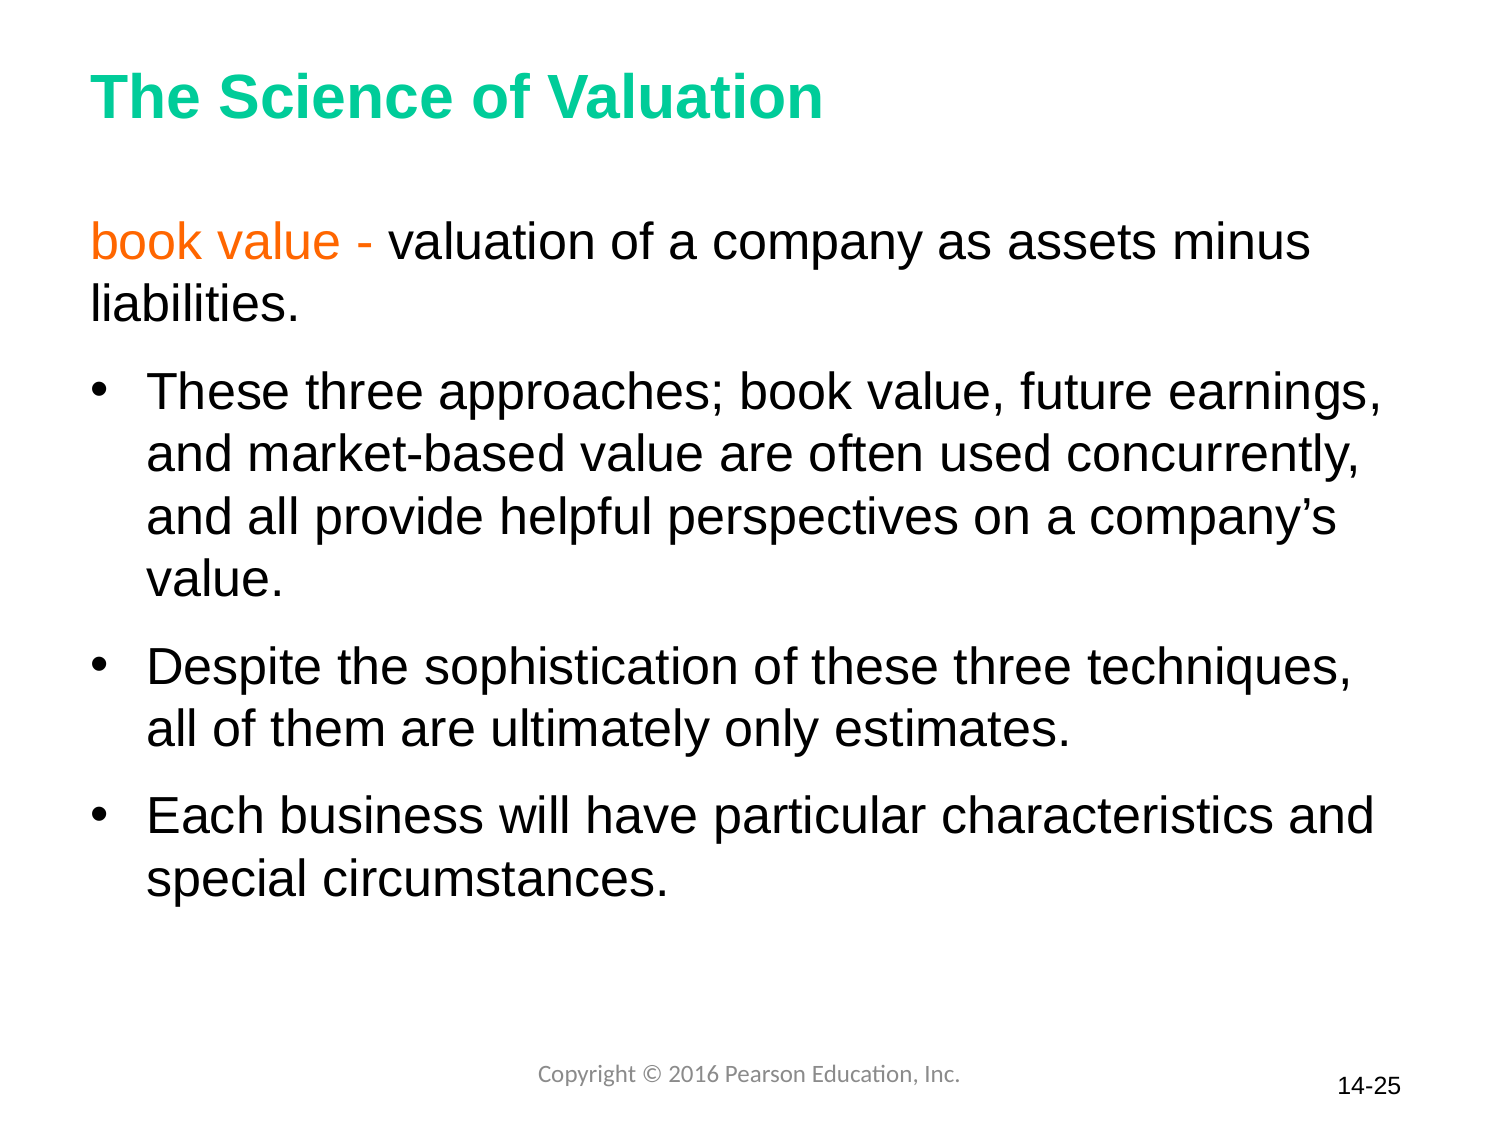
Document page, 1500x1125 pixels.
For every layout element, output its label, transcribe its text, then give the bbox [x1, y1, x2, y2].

footer Copyright © 2016 Pearson Education, Inc. [512, 1042, 988, 1103]
title The Science of Valuation [75, 0, 1425, 188]
list book value - valuation of a company as assets minus liabilities. These three approaches; book value, future earnings, and market-based value are often used concurrently, and all provide helpful perspectives on a company’s value. Despite the sophistication of these three techniques, all of them are ultimately only estimates. Each business will have particular characteristics and special circumstances. [75, 200, 1425, 1000]
